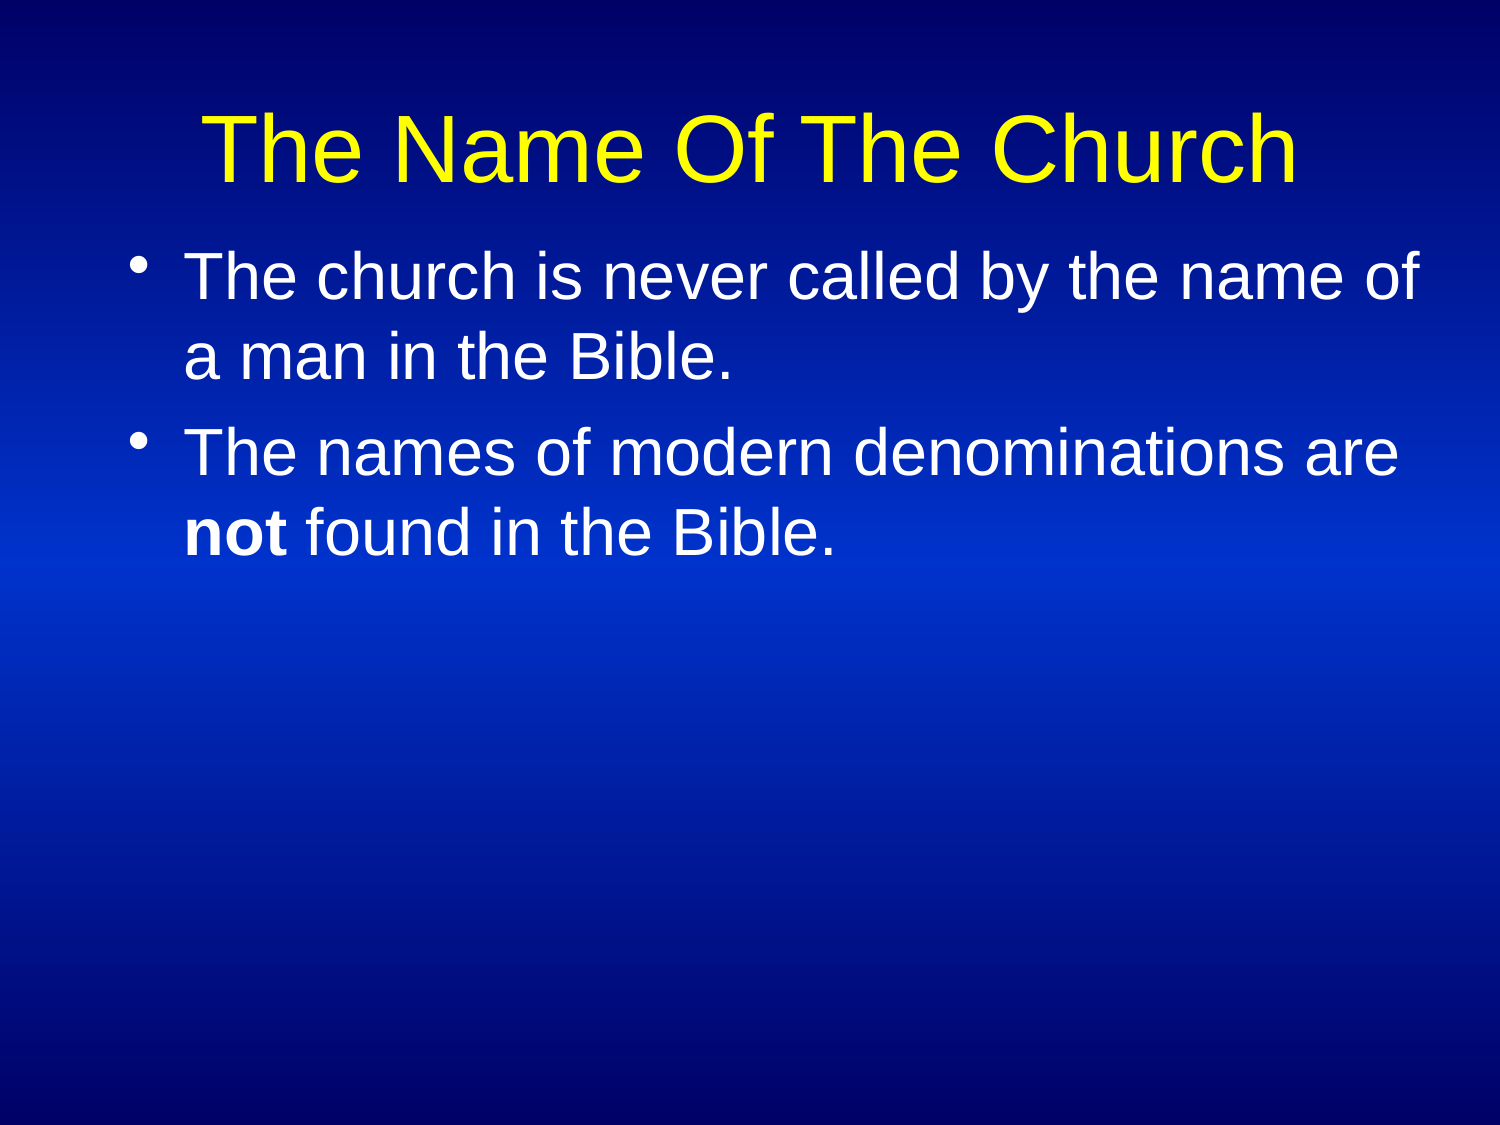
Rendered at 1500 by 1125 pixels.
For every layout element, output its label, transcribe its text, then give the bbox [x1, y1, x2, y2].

list The church is never called by the name of a man in the Bible. The names of modern denominations are not found in the Bible. [112, 224, 1463, 1125]
title The Name Of The Church [37, 50, 1463, 238]
